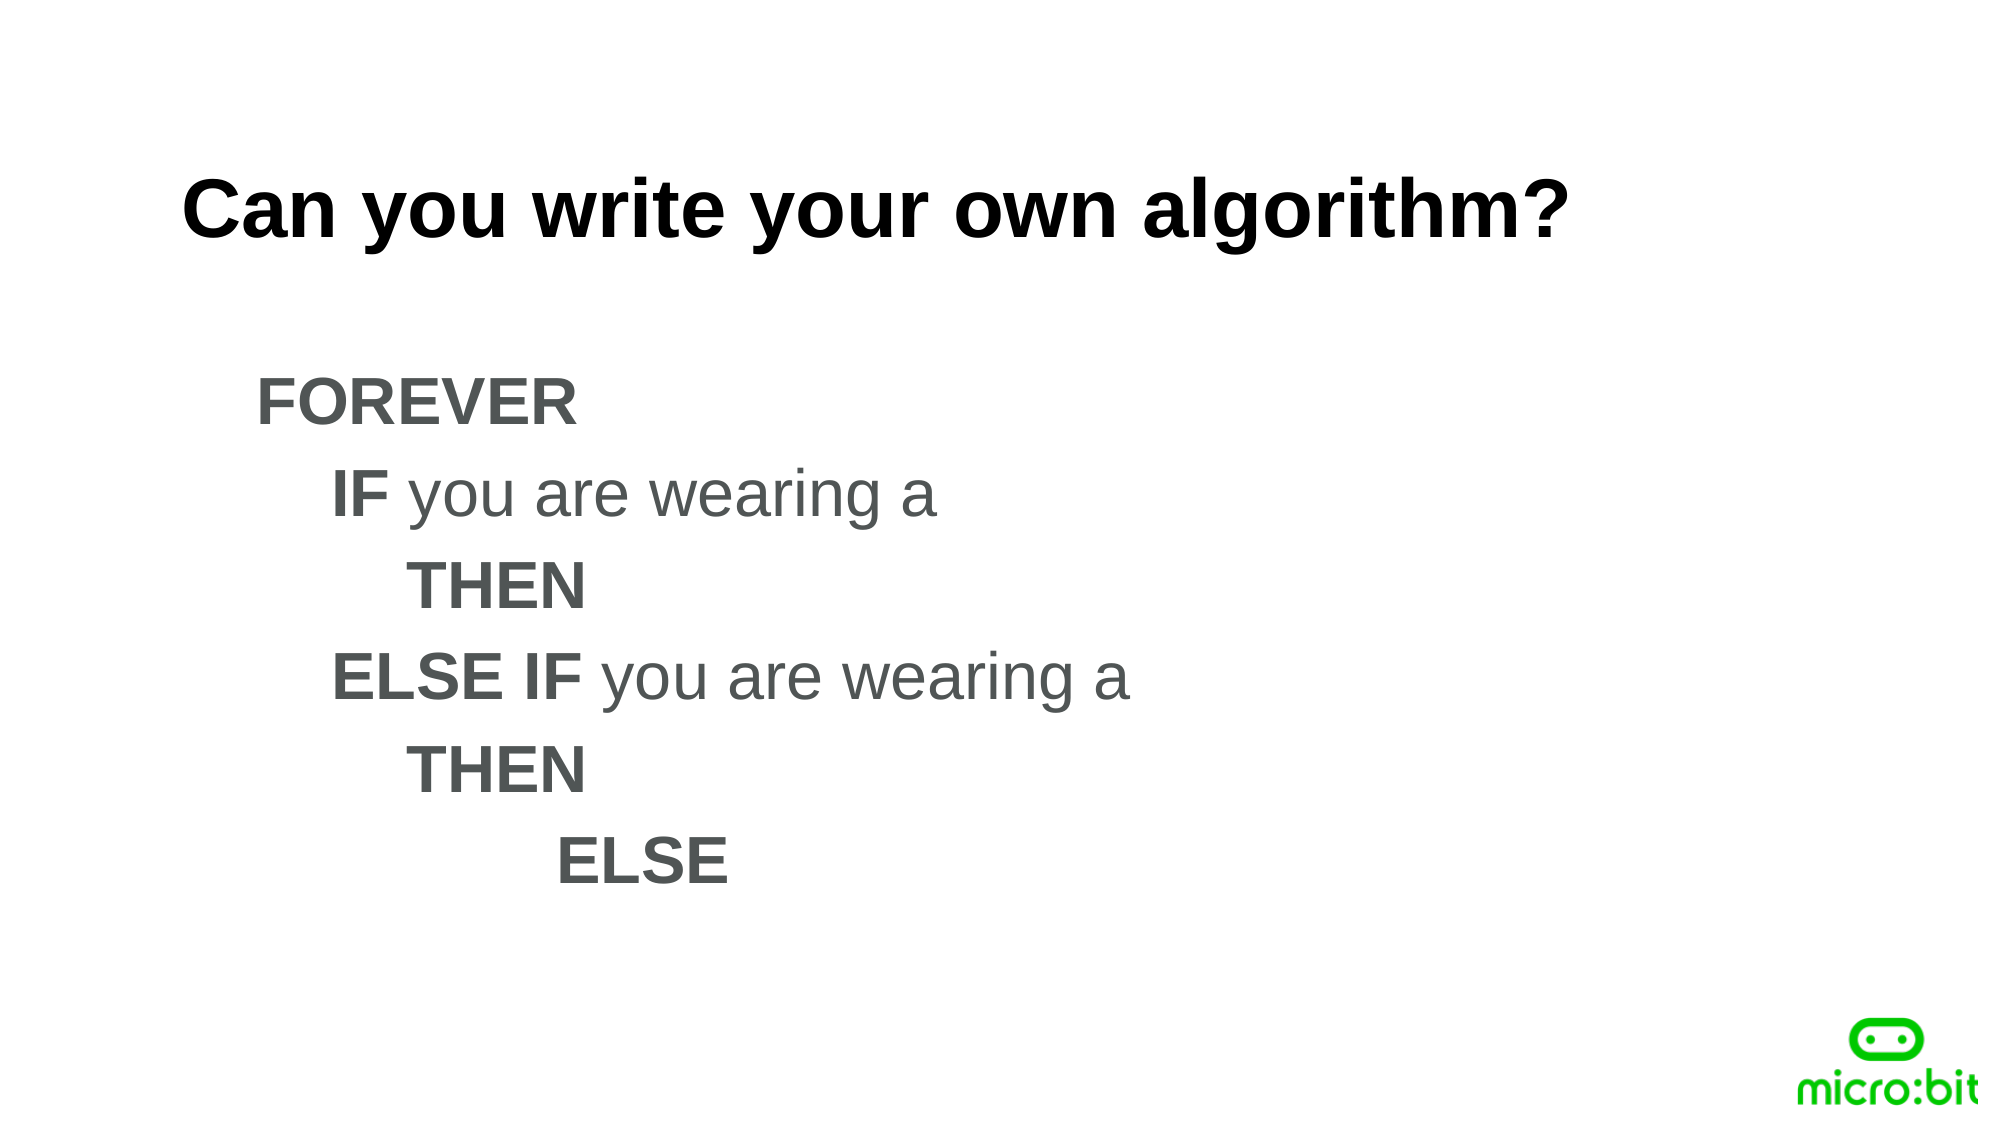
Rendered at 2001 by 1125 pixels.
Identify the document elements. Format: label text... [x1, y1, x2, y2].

text_box Can you write your own algorithm? FOREVER IF you are wearing a THEN ELSE IF you are wearing a THEN ELSE [166, 60, 1918, 884]
picture [1797, 1017, 1978, 1106]
